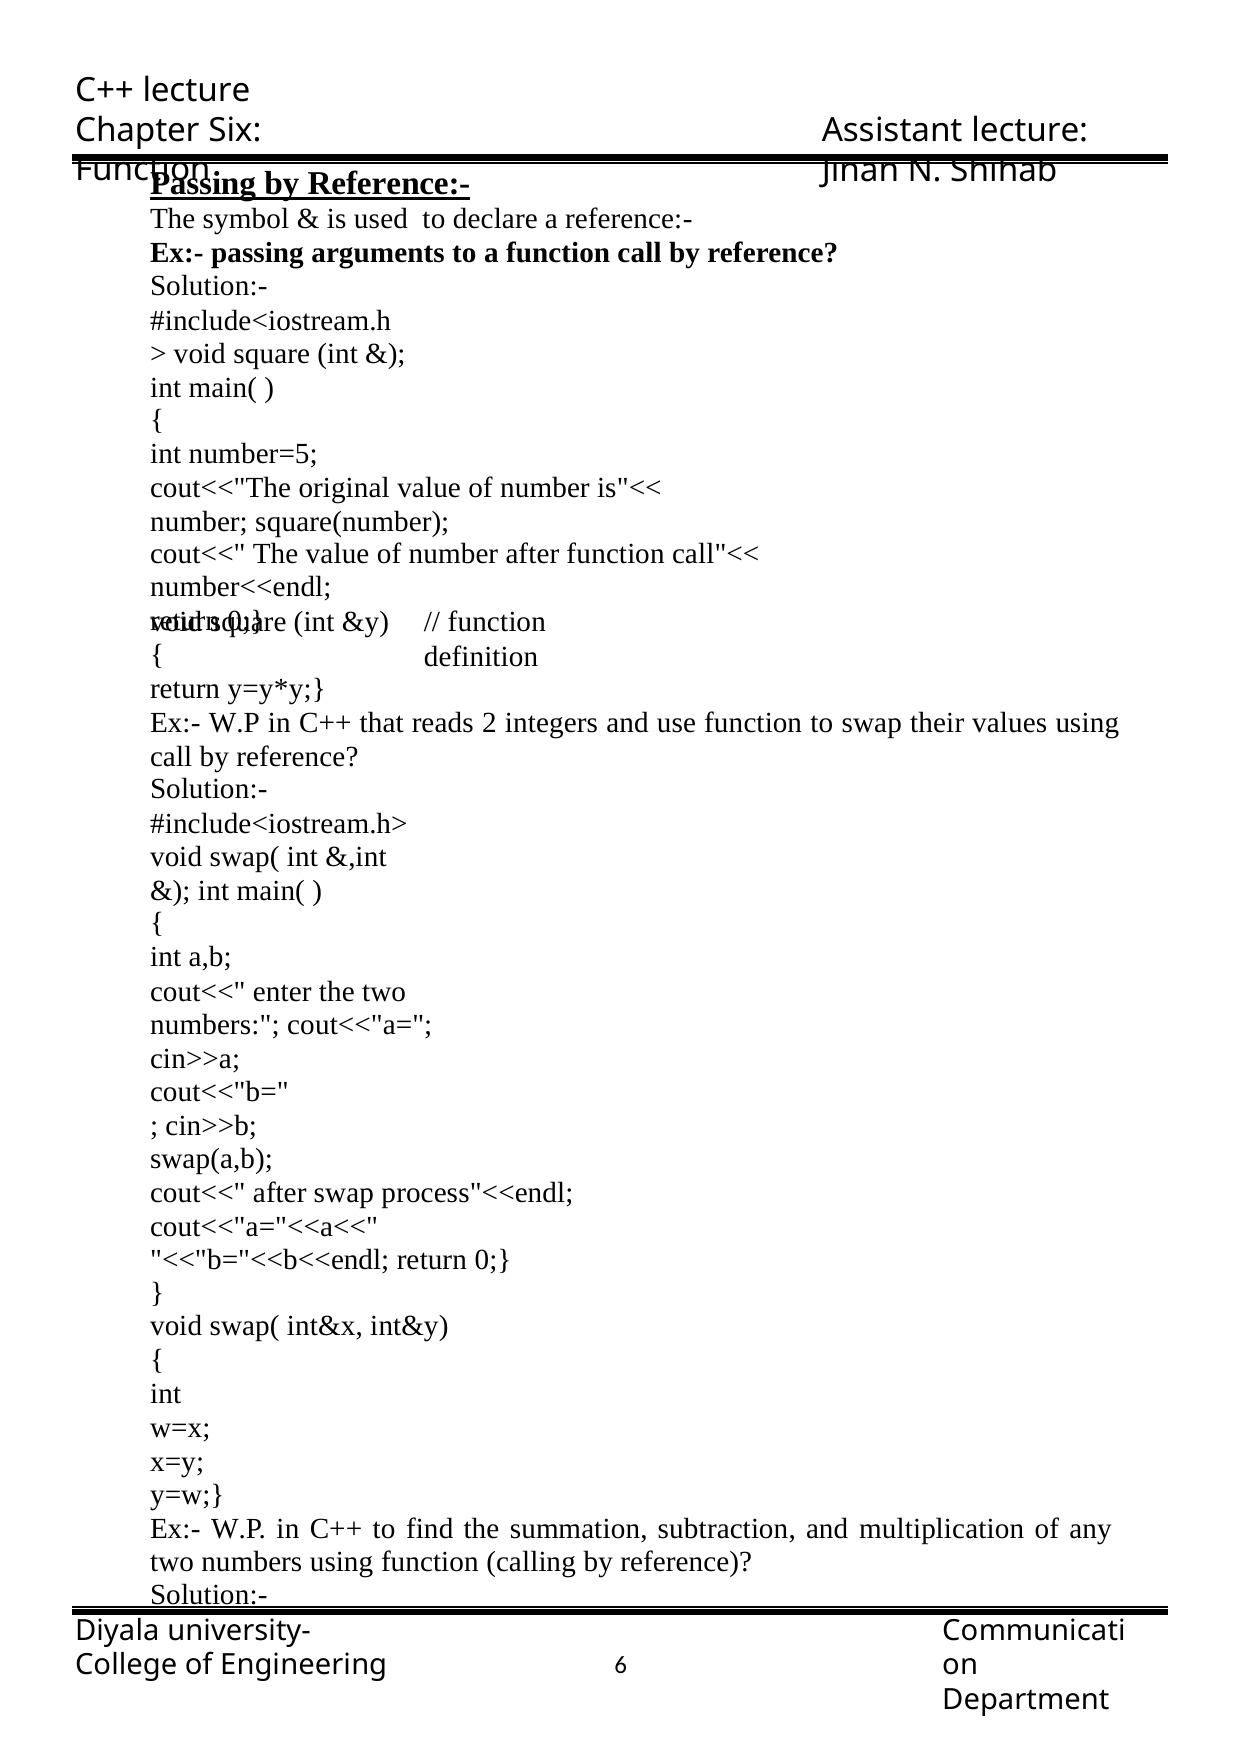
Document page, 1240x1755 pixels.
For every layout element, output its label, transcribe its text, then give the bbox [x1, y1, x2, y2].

footer Communication Department [940, 1610, 1137, 1651]
slide_number 3 [610, 1648, 632, 1682]
text_box Assistant lecture: Jinan N. Shihab [819, 107, 1129, 153]
text_box Passing by Reference:- The symbol & is used to declare a reference:- Ex:- passing arguments to a function call by reference? Solution:- #include<iostream.h> void square (int &); int main( ) { int number=5; cout<<"The original value of number is"<< number; square(number); cout<<" The value of number after function call"<< number<<endl; return 0;} [147, 161, 945, 606]
text_box Ex:- W.P in C++ that reads 2 integers and use function to swap their values using call by reference? Solution:- #include<iostream.h> void swap( int &,int &); int main( ) { int a,b; cout<<" enter the two numbers:"; cout<<"a="; cin>>a; cout<<"b="; cin>>b; swap(a,b); cout<<" after swap process"<<endl; cout<<"a="<<a<<" "<<"b="<<b<<endl; return 0;} } void swap( int&x, int&y) { int w=x; x=y; y=w;} Ex:- W.P. in C++ to find the summation, subtraction, and multiplication of any two numbers using function (calling by reference)? Solution:- [147, 705, 1167, 1578]
text_box void square (int &y) { return y=y*y;} [147, 601, 390, 705]
text_box // function definition [421, 601, 668, 639]
slide_number Diyala university- College of Engineering [72, 1610, 390, 1651]
text_box C++ lecture Chapter Six: Function [72, 68, 265, 153]
